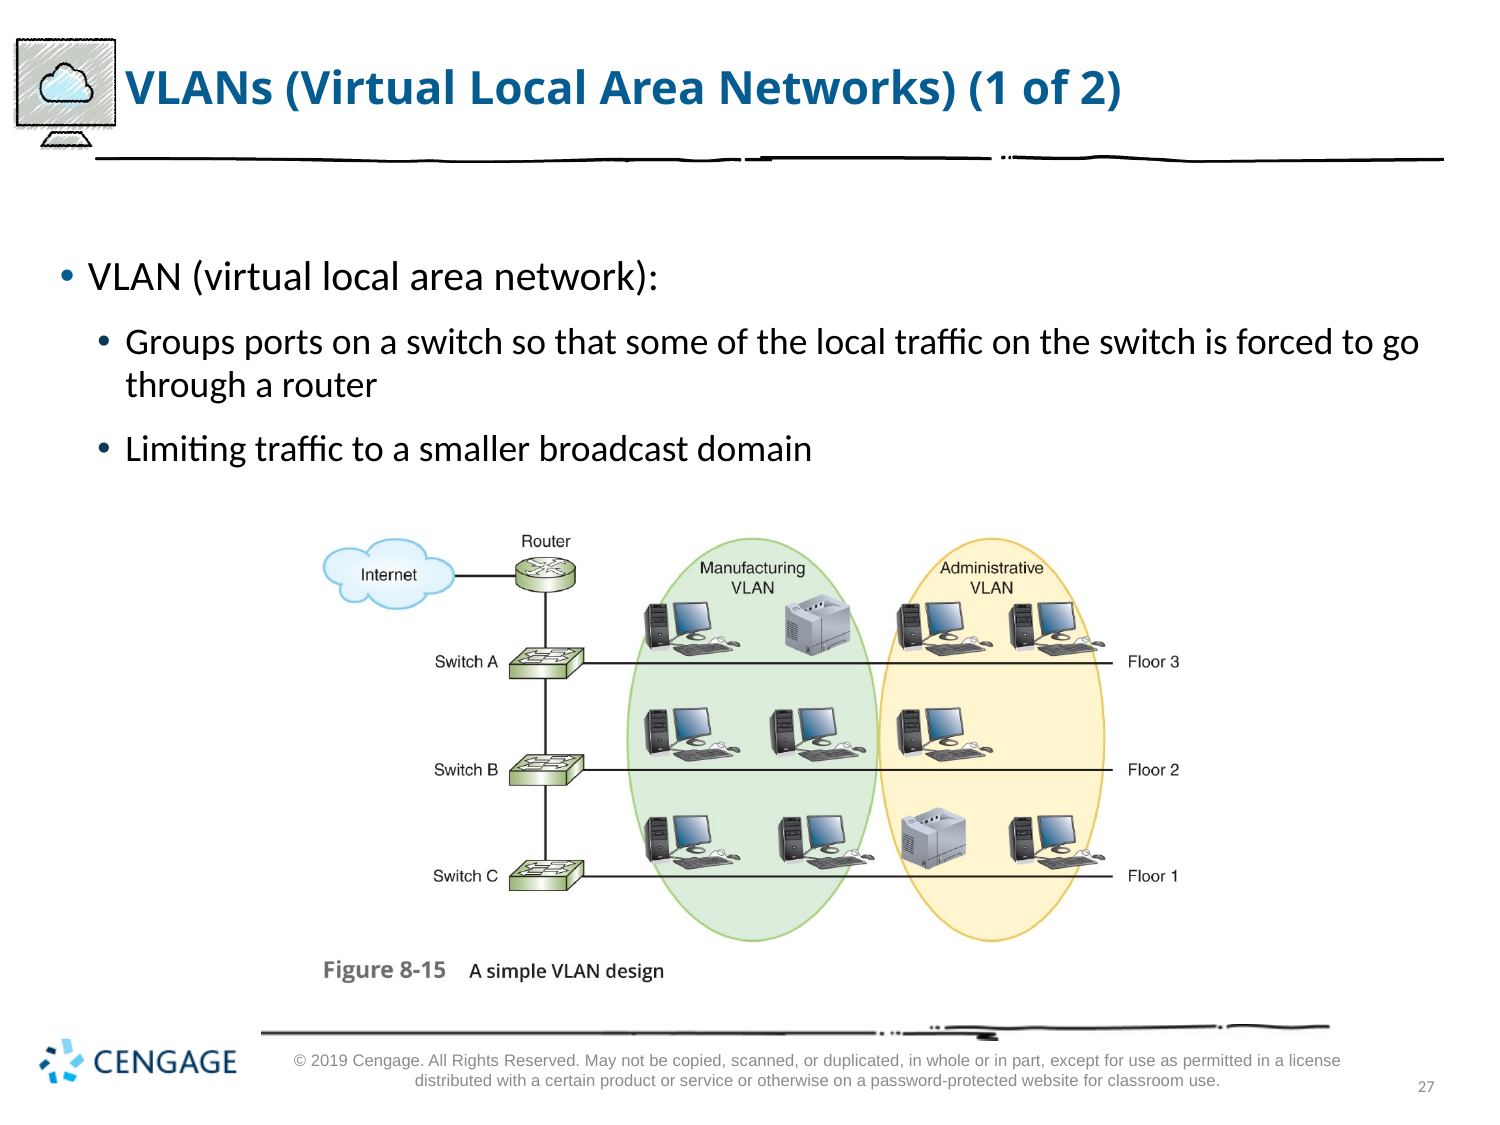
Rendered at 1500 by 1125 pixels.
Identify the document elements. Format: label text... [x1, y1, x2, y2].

picture [19, 1025, 249, 1096]
title V L A Ns (Virtual Local Area Networks) (1 of 2) [125, 66, 1442, 116]
list V L A N (virtual local area network): Groups ports on a switch so that some of the local traffic on the switch is forced to go through a router Limiting traffic to a smaller broadcast domain [59, 252, 1441, 472]
footer © 2019 Cengage. All Rights Reserved. May not be copied, scanned, or duplicated, in whole or in part, except for use as permitted in a license distributed with a certain product or service or otherwise on a password-protected website for classroom use. [262, 1050, 1375, 1091]
picture [319, 532, 1181, 986]
picture [95, 155, 1444, 163]
picture [13, 36, 117, 151]
picture [261, 1024, 1331, 1041]
